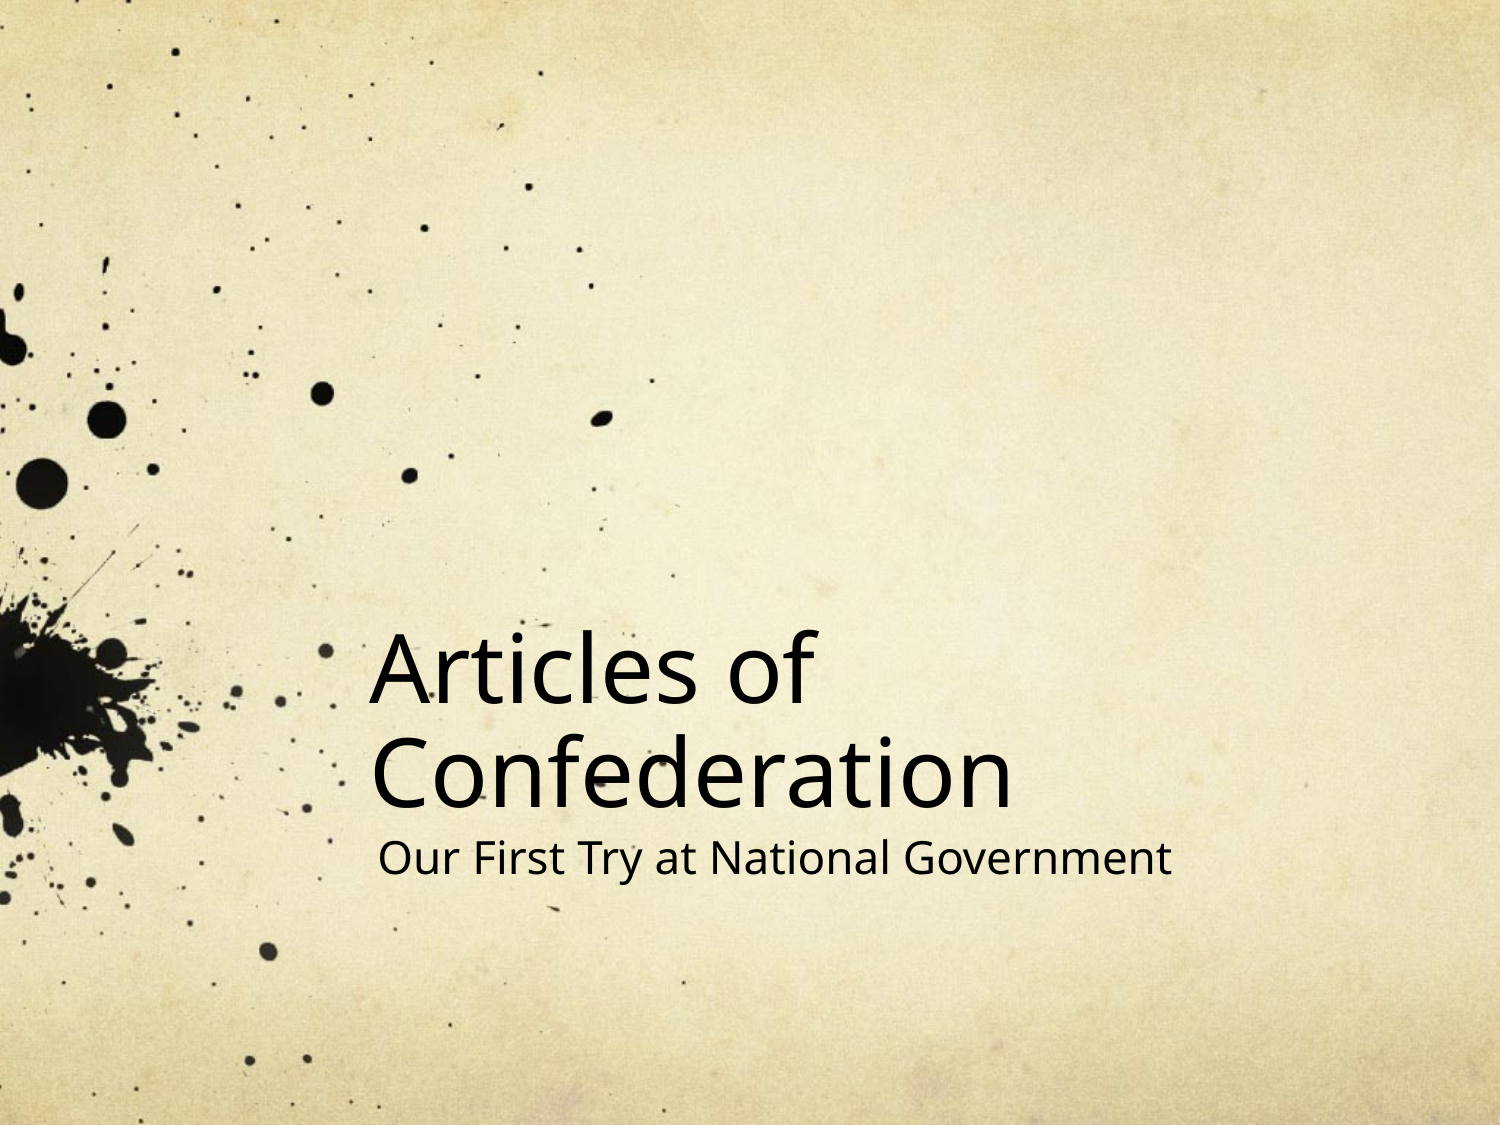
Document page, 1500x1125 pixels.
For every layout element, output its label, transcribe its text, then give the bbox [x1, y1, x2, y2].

title Articles of Confederation [362, 512, 1425, 827]
subtitle Our First Try at National Government [362, 829, 1425, 1023]
picture [0, 0, 1500, 1125]
